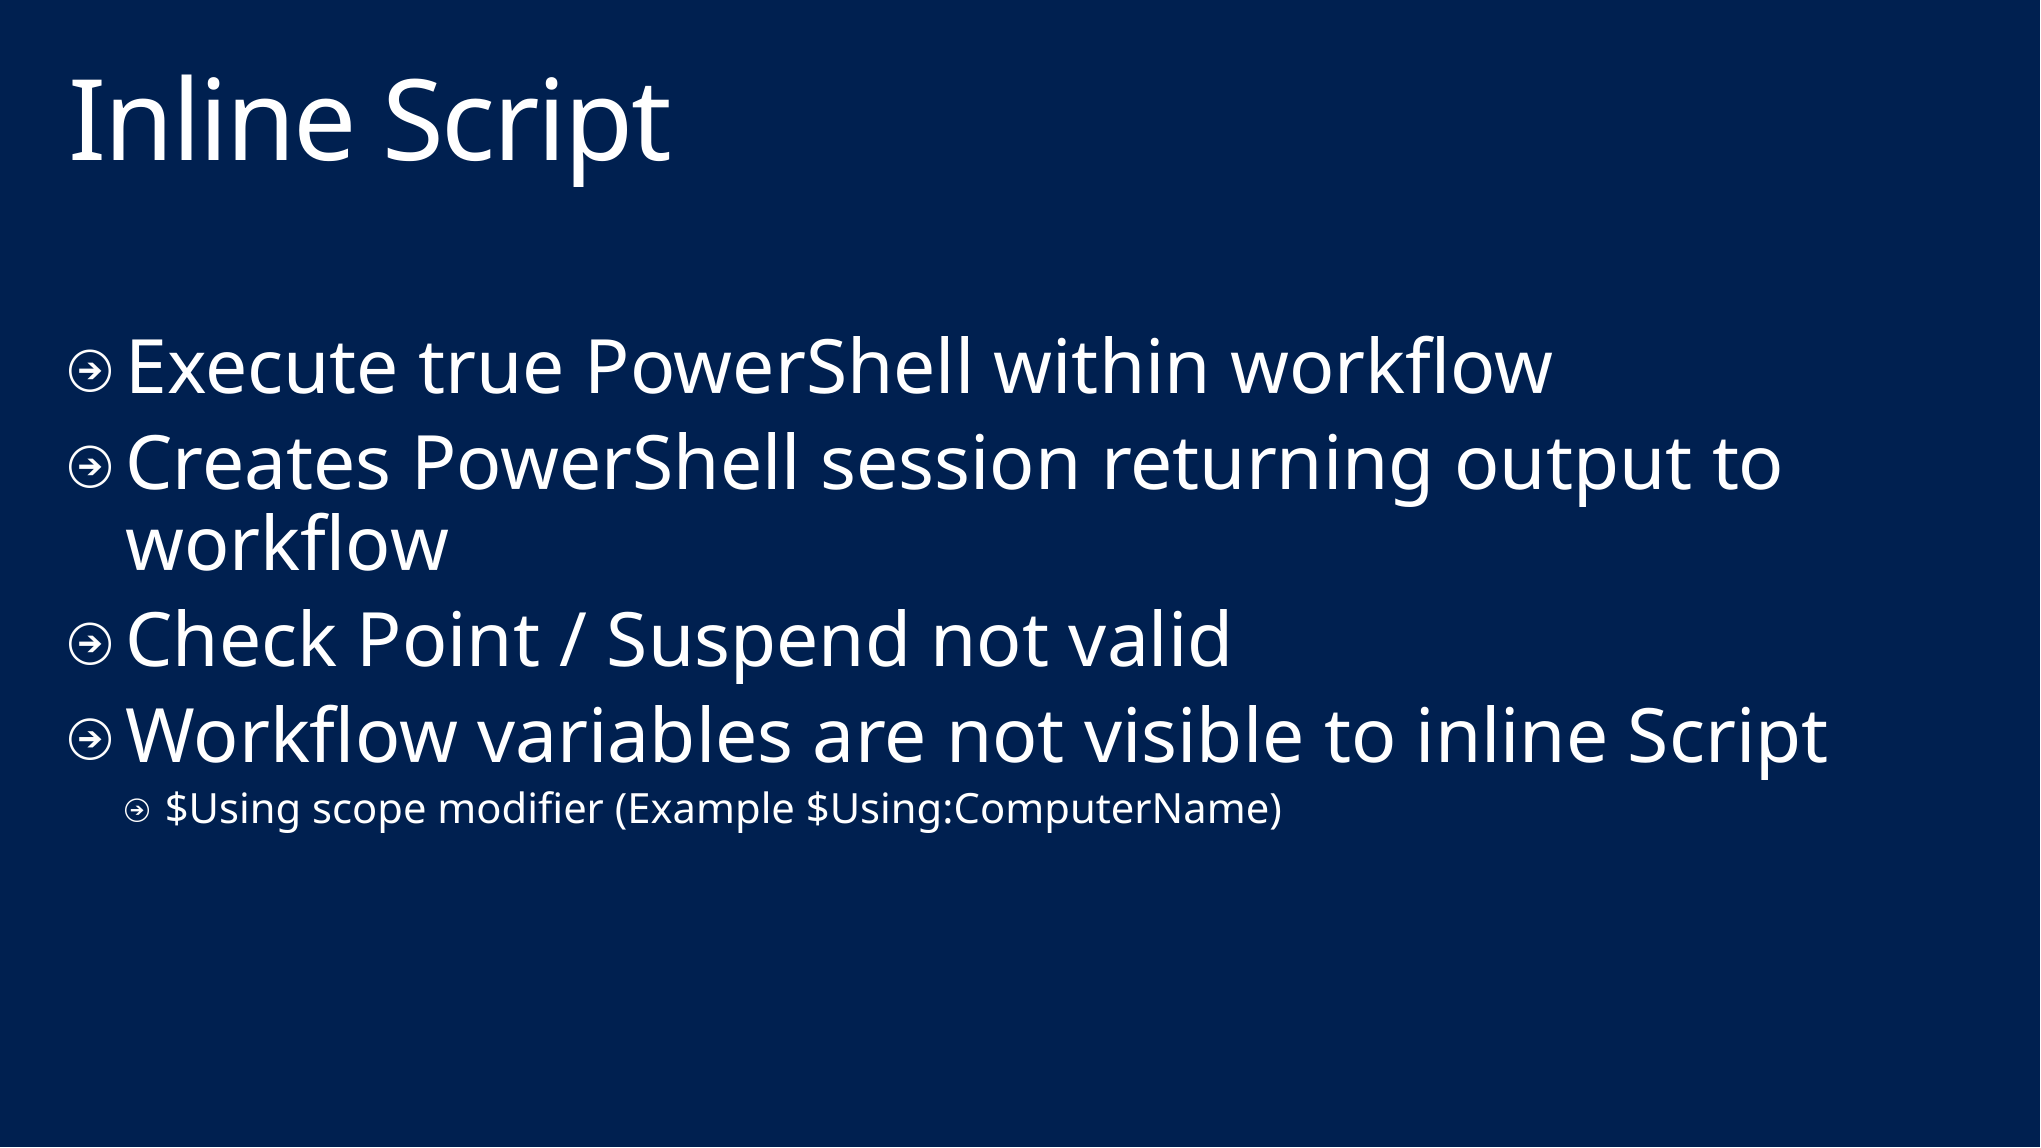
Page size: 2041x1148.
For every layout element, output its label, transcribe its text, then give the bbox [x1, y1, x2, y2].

picture [69, 338, 122, 392]
title Inline Script [45, 48, 1996, 199]
picture [69, 611, 122, 665]
picture [69, 434, 122, 488]
picture [125, 792, 155, 822]
picture [69, 707, 122, 760]
list Execute true PowerShell within workflow Creates PowerShell session returning output to workflow Check Point / Suspend not valid Workflow variables are not visible to inline Script $Using scope modifier (Example $Using:ComputerName) [45, 199, 1996, 776]
